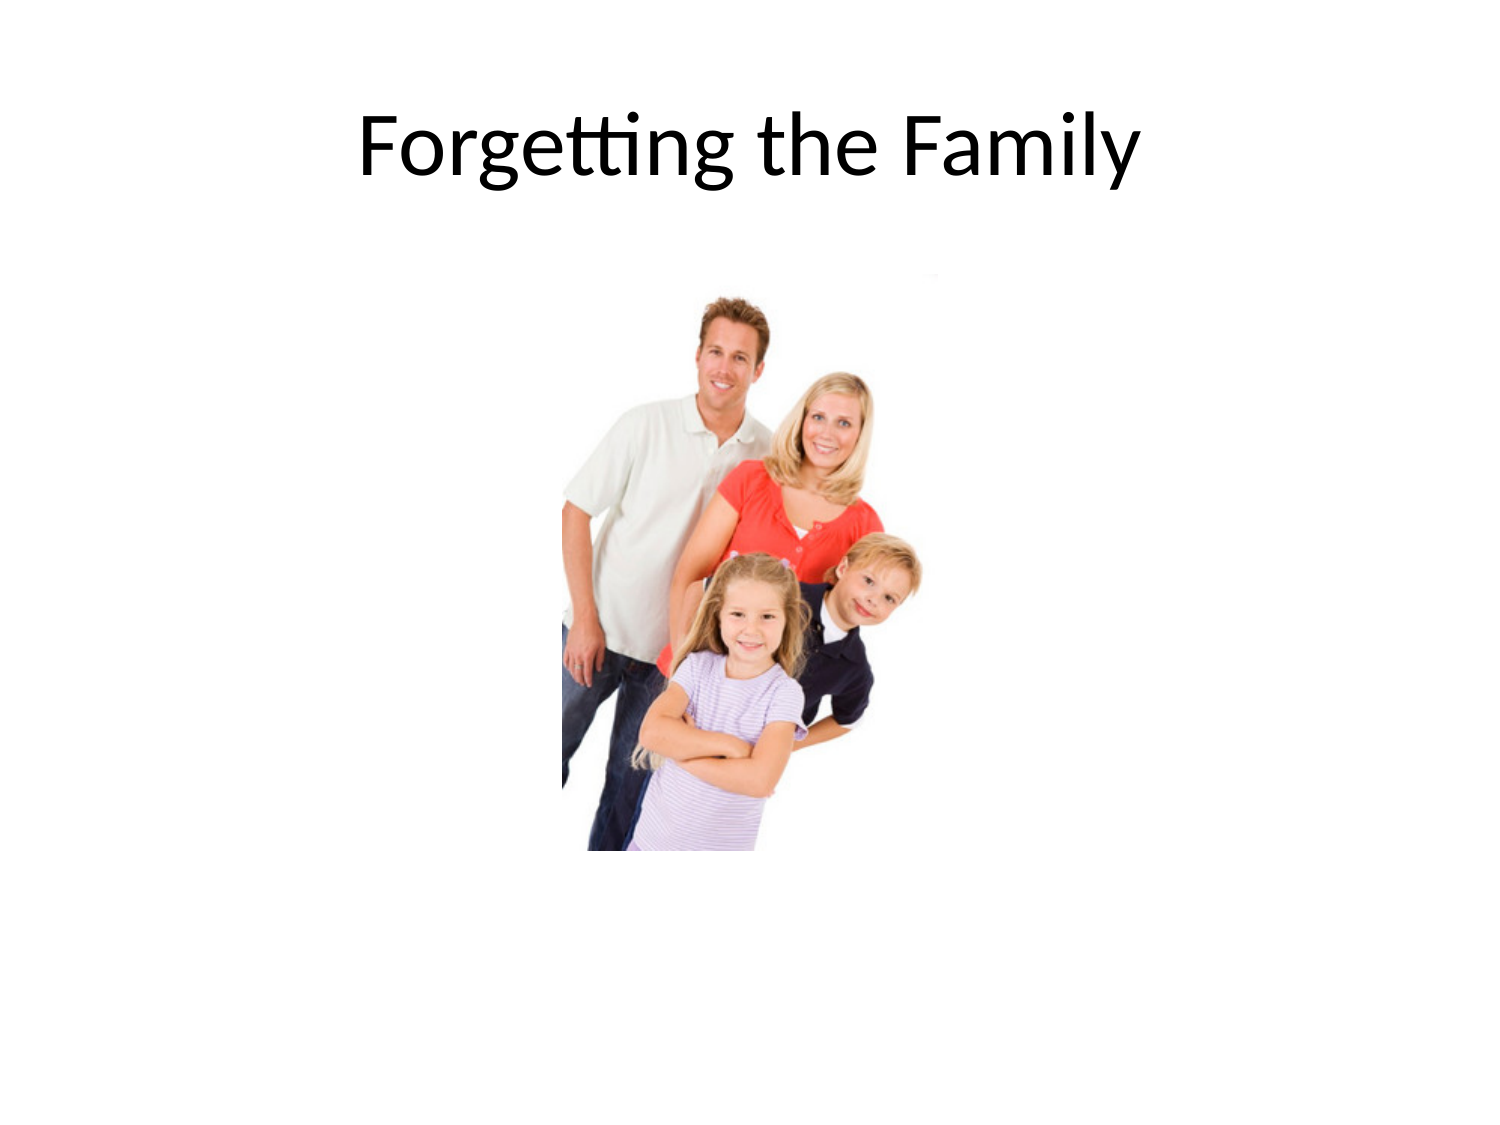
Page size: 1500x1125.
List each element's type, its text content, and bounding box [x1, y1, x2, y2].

picture [562, 274, 938, 851]
title Forgetting the Family [75, 45, 1425, 233]
